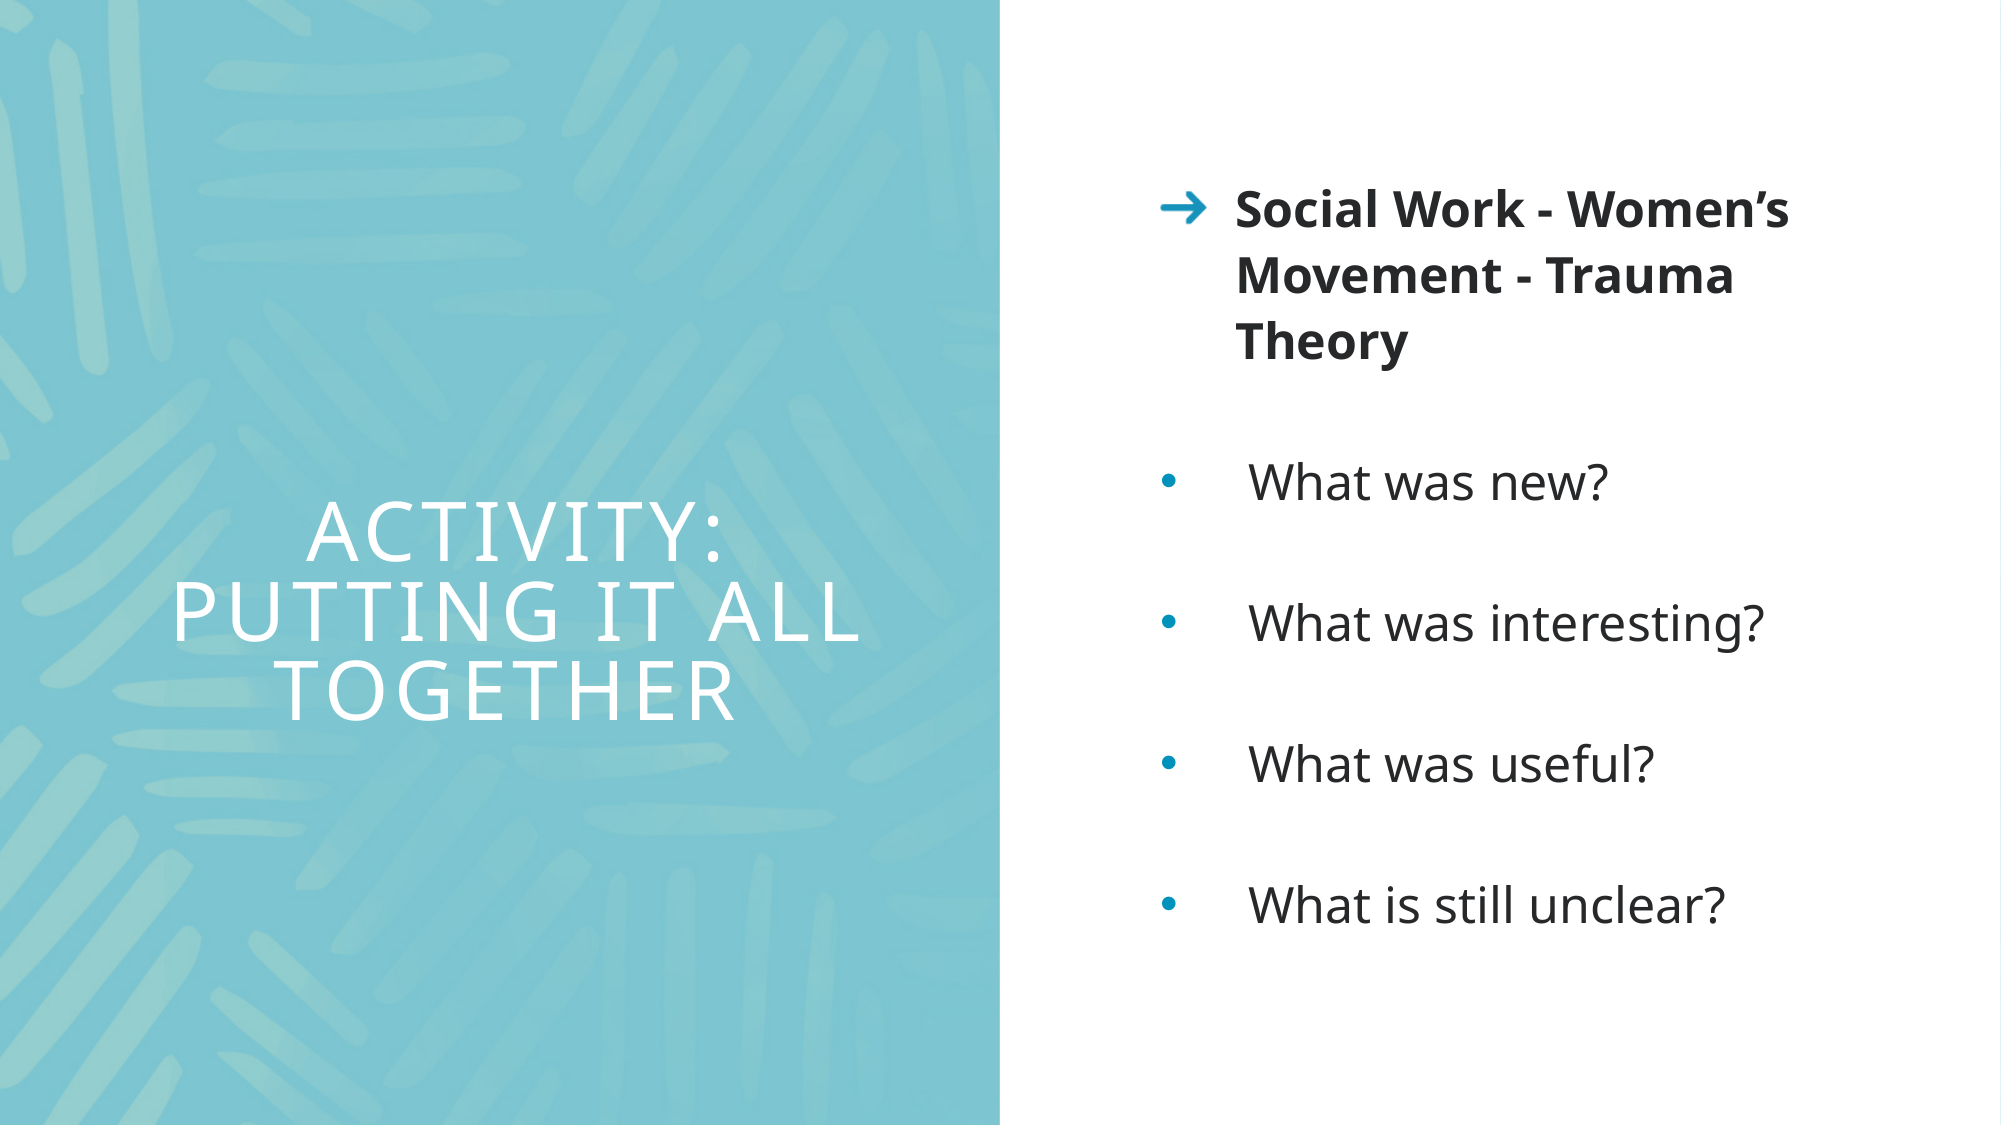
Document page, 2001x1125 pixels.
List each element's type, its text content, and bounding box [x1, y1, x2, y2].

title Activity: Putting it ALL together [127, 490, 910, 745]
list Social Work - Women’s Movement - Trauma Theory What was new? What was interesting? What was useful? What is still unclear? [1152, 140, 1888, 971]
picture [0, 0, 2001, 1125]
